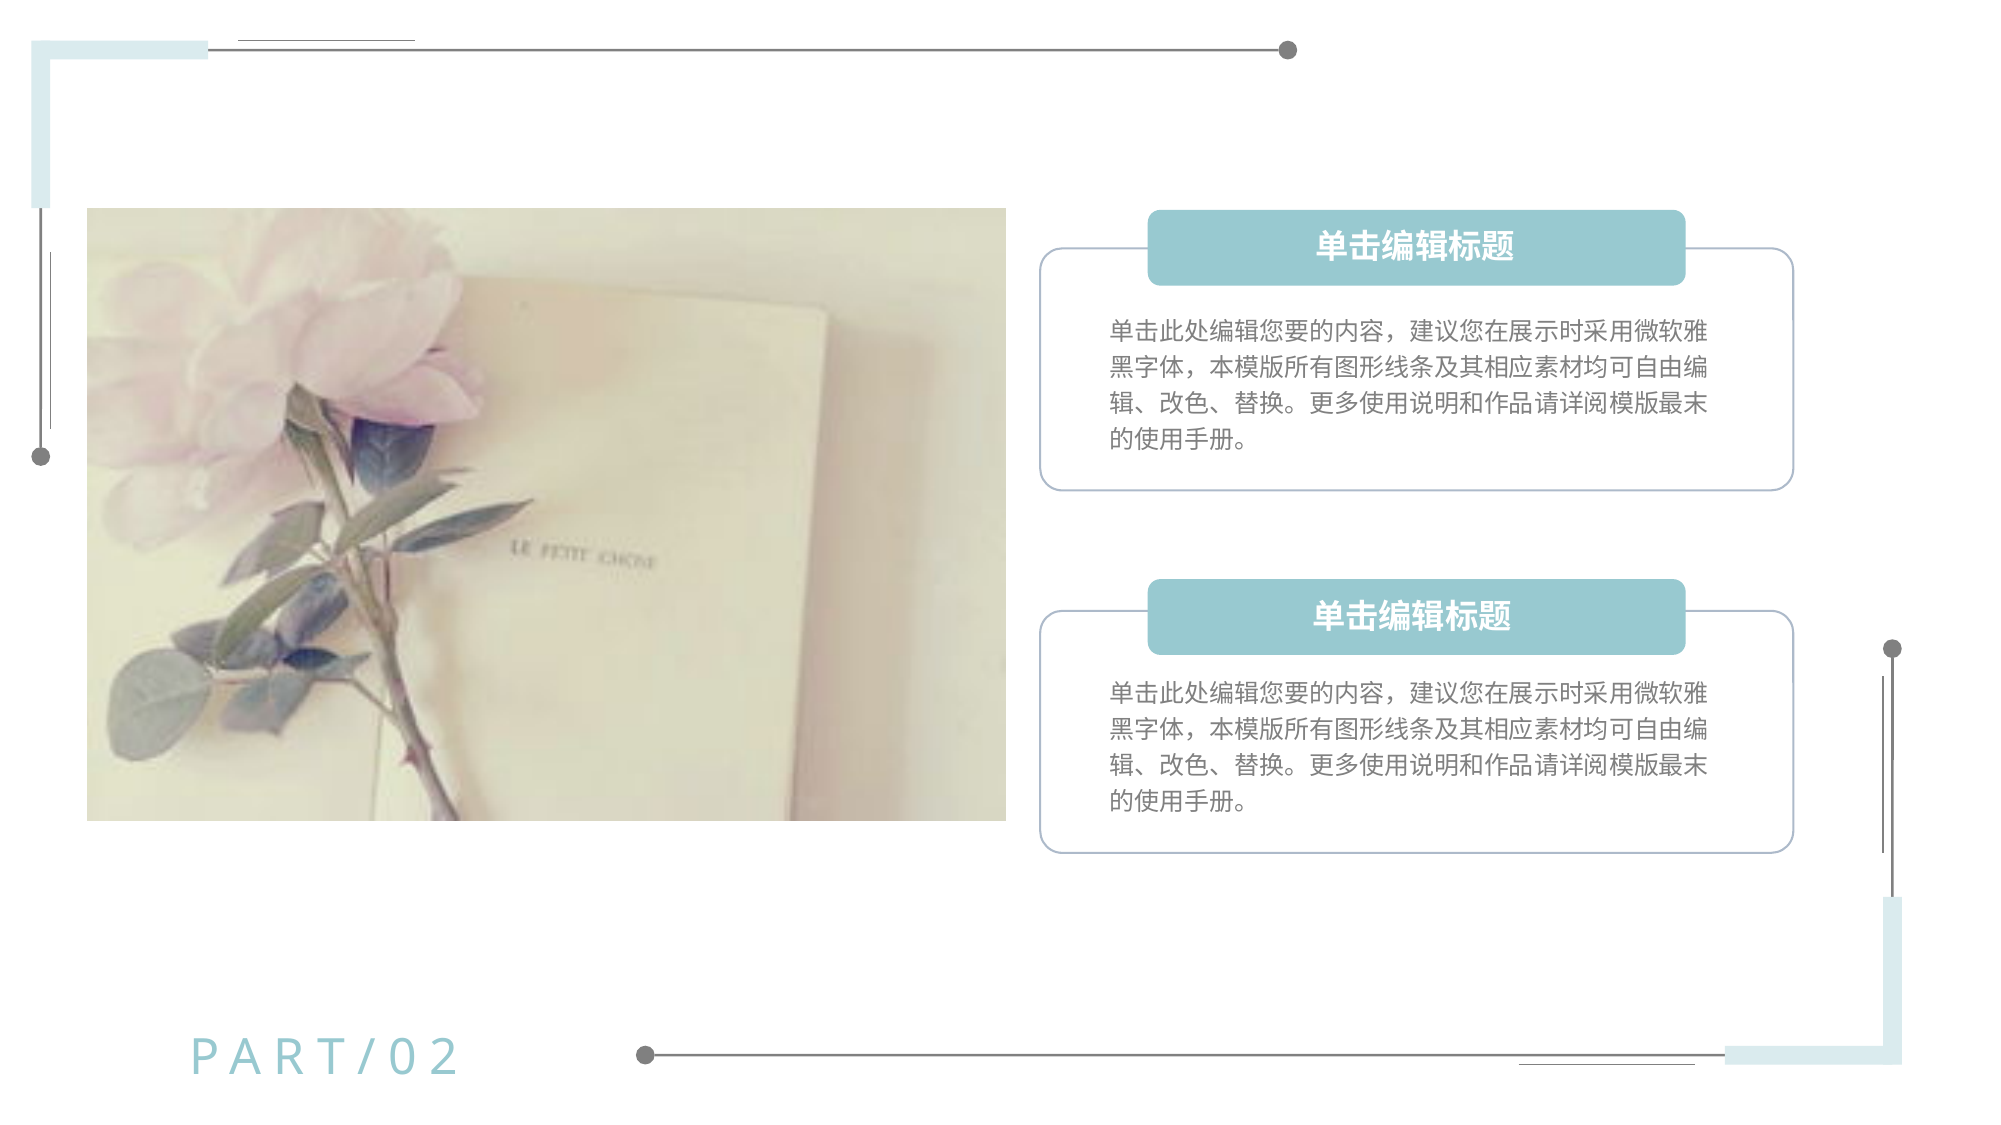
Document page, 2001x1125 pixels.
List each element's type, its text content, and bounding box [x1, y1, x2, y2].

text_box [1040, 209, 1794, 853]
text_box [31, 40, 1298, 466]
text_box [635, 639, 1902, 1065]
picture [87, 208, 1006, 821]
text_box PART/02 [40, 985, 607, 1125]
